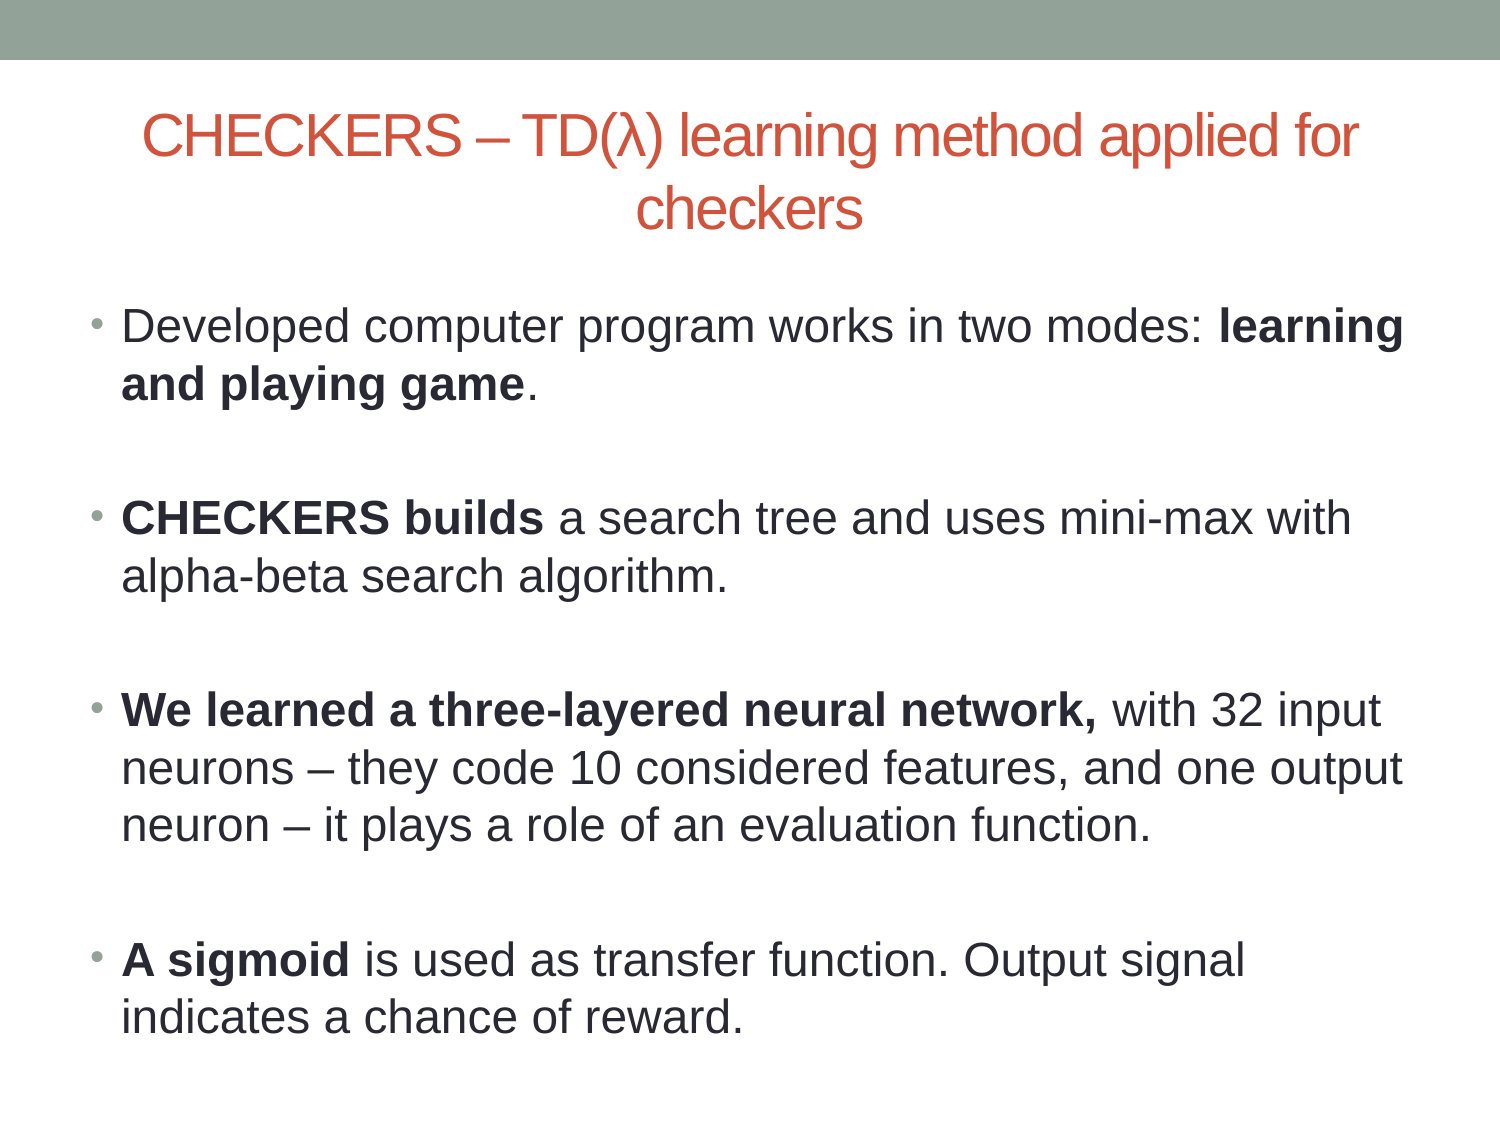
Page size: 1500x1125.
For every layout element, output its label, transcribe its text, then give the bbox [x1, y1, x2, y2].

title CHECKERS – TD(λ) learning method applied for checkers [75, 87, 1425, 250]
list Developed computer program works in two modes: learning and playing game. CHECKERS builds a search tree and uses mini-max with alpha-beta search algorithm. We learned a three-layered neural network, with 32 input neurons – they code 10 considered features, and one output neuron – it plays a role of an evaluation function. A sigmoid is used as transfer function. Output signal indicates a chance of reward. [75, 287, 1425, 1063]
